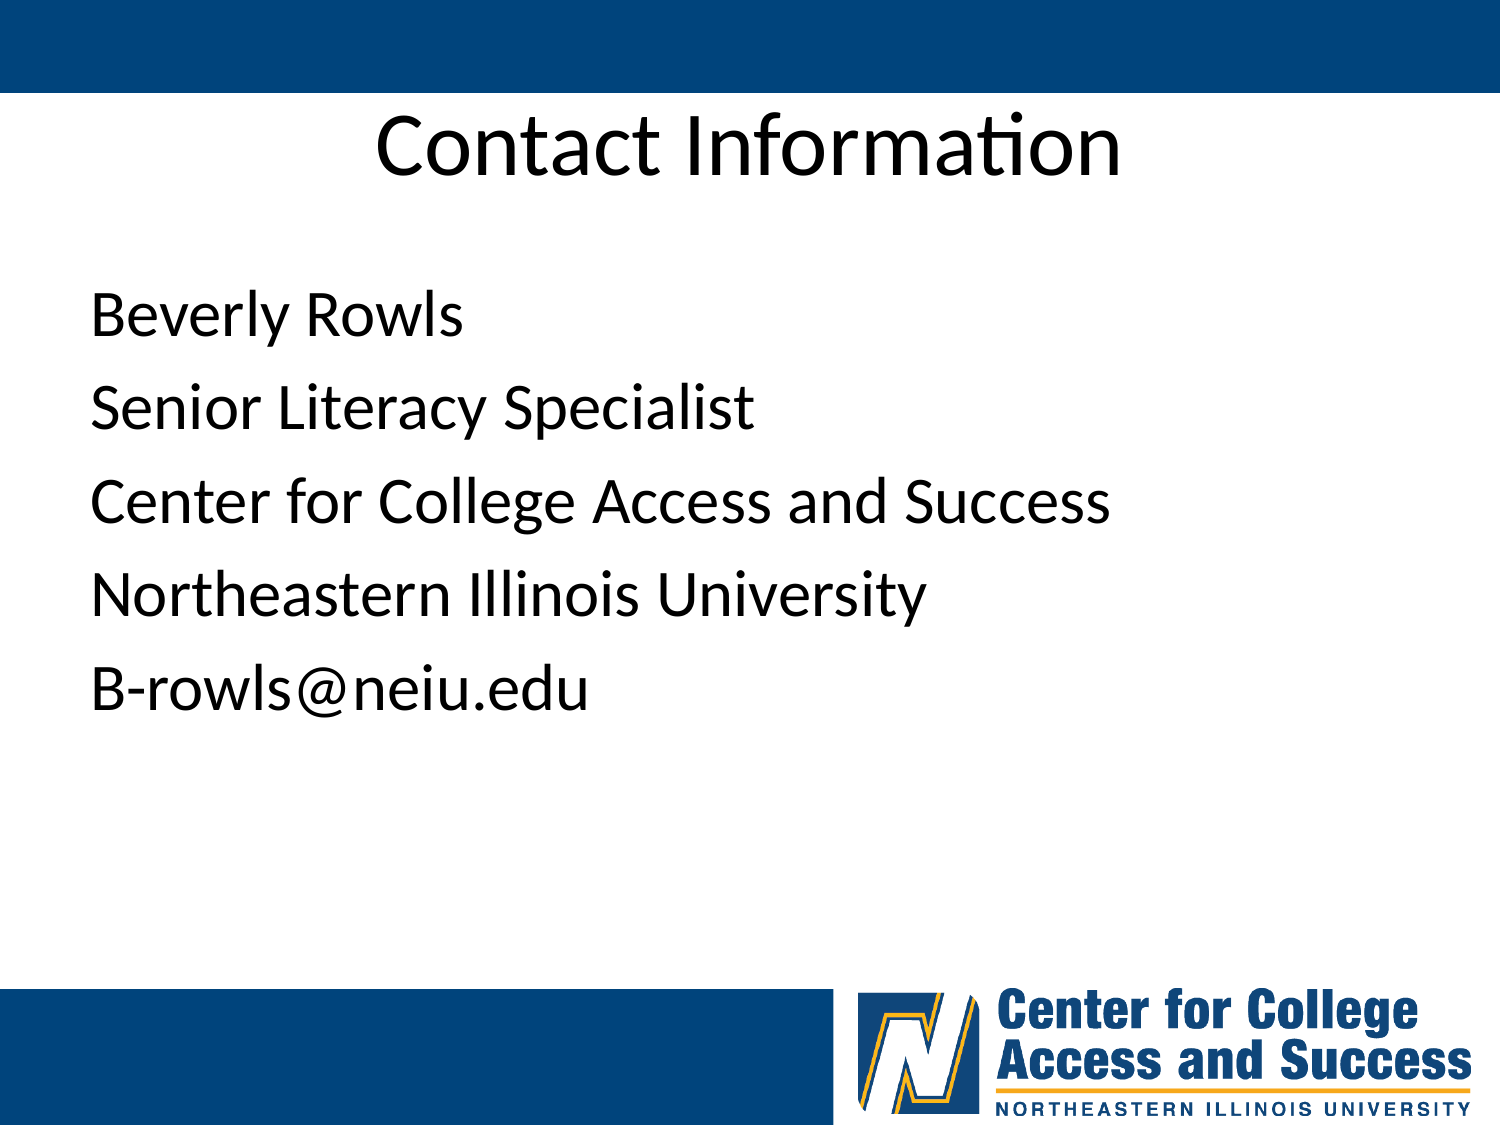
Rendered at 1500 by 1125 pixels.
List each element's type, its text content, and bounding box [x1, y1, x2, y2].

title Contact Information [75, 102, 1425, 233]
list Beverly Rowls Senior Literacy Specialist Center for College Access and Success Northeastern Illinois University B-rowls@neiu.edu [75, 262, 1425, 1005]
picture [0, 989, 834, 1125]
picture [0, 0, 1500, 93]
picture [858, 988, 1471, 1116]
